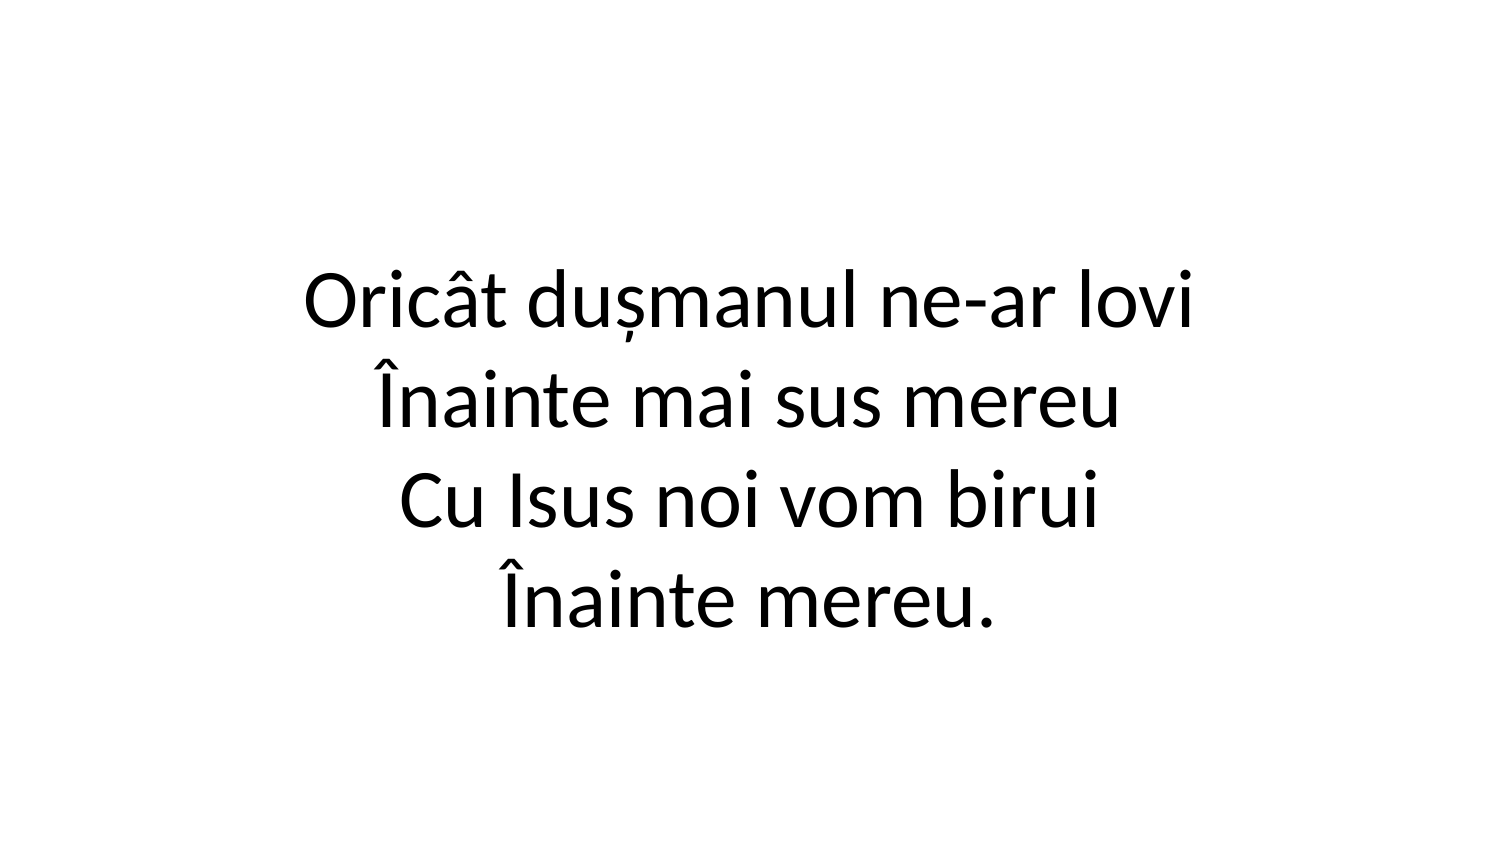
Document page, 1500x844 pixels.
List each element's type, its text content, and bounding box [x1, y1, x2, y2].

text_box Oricât dușmanul ne-ar lovi Înainte mai sus mereu Cu Isus noi vom birui Înainte mereu. [288, 192, 1212, 652]
